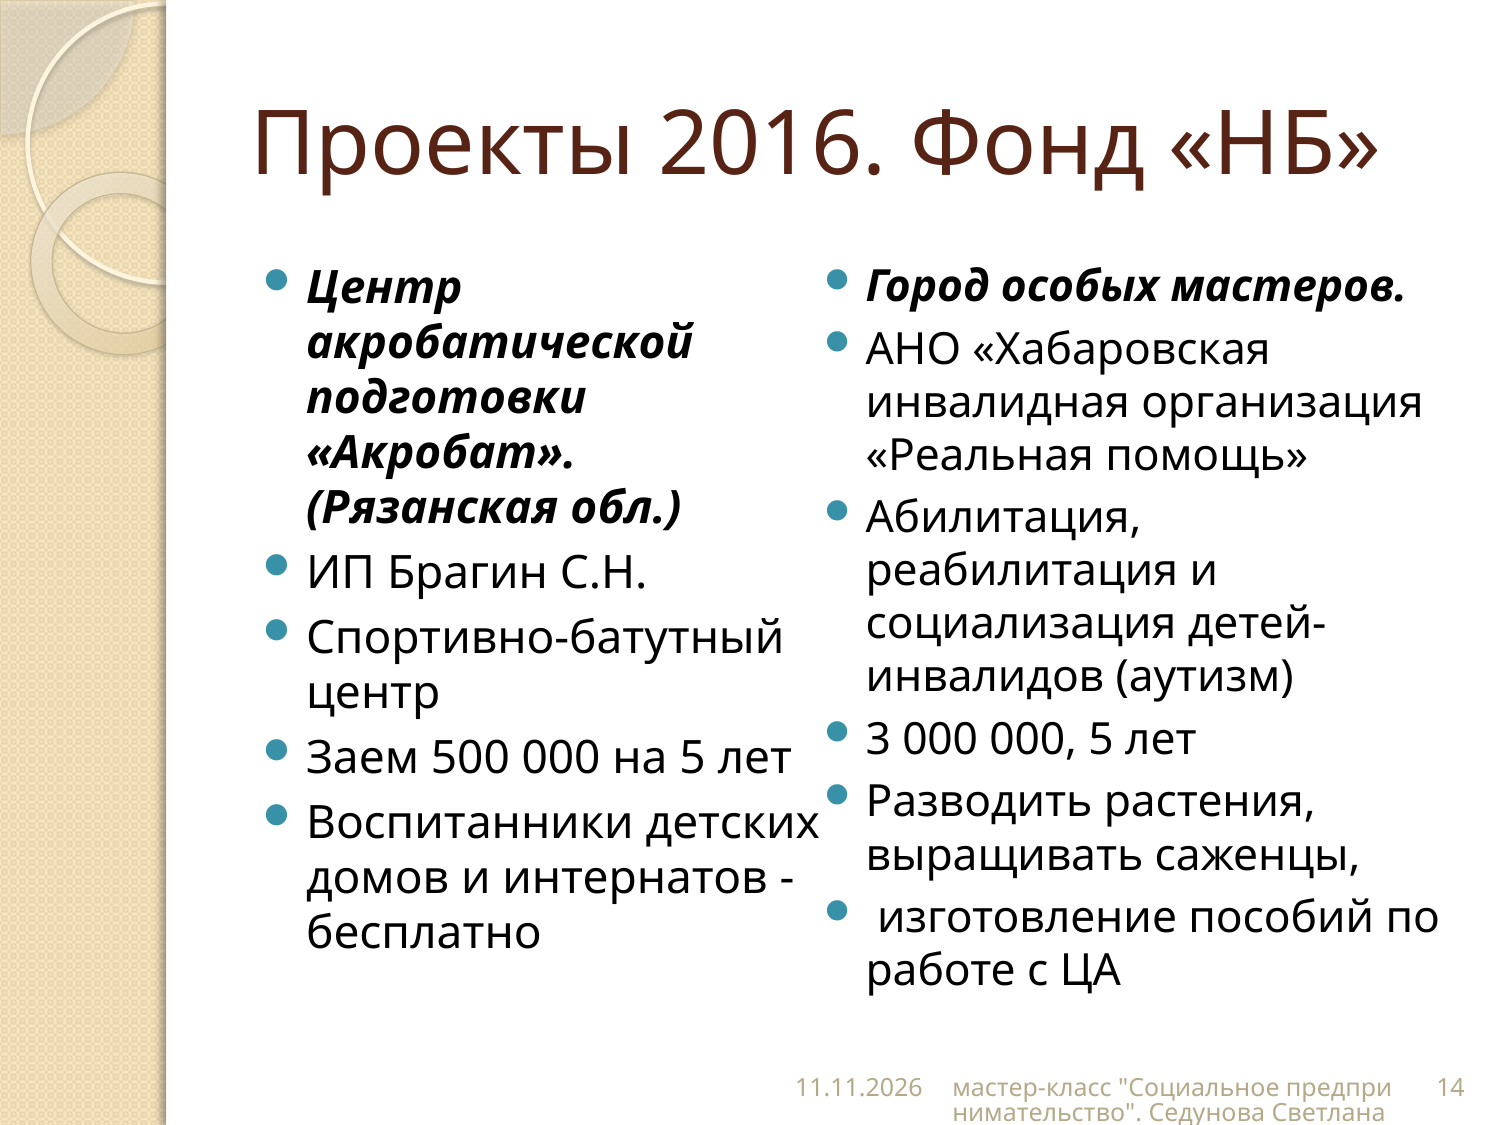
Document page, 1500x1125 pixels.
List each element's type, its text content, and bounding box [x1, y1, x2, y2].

title Проекты 2016. Фонд «НБ» [235, 45, 1466, 233]
list Город особых мастеров. АНО «Хабаровская инвалидная организация «Реальная помощь» Абилитация, реабилитация и социализация детей-инвалидов (аутизм) 3 000 000, 5 лет Разводить растения, выращивать саженцы, изготовление пособий по работе с ЦА [797, 249, 1466, 1015]
list Центр акробатической подготовки «Акробат». (Рязанская обл.) ИП Брагин С.Н. Спортивно-батутный центр Заем 500 000 на 5 лет Воспитанники детских домов и интернатов - бесплатно [235, 249, 797, 1015]
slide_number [587, 1034, 937, 1113]
footer мастер-класс "Социальное предпринимательство". Седунова Светлана [937, 1034, 1413, 1113]
slide_number 14 [1413, 1034, 1488, 1113]
